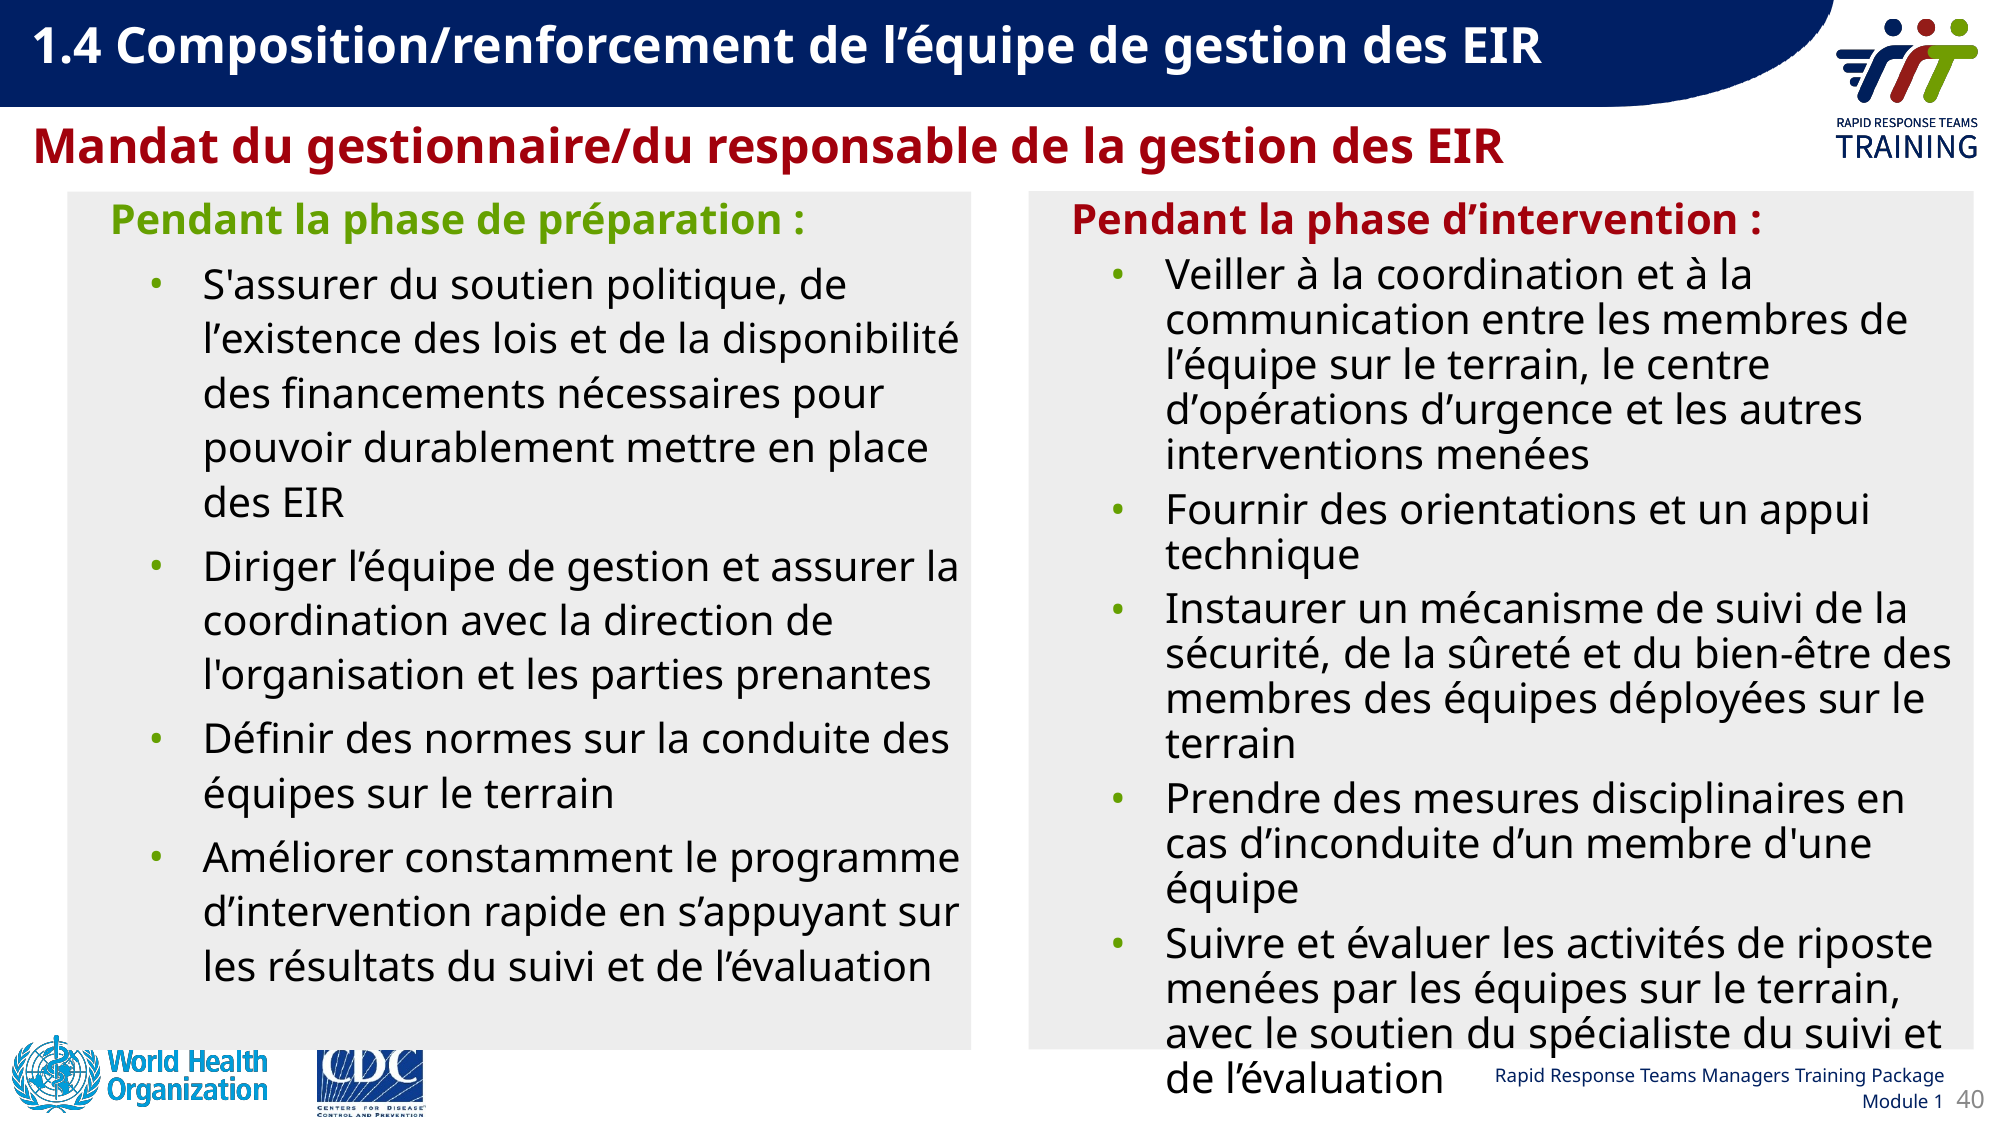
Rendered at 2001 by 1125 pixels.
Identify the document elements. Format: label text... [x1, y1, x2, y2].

picture [12, 1083, 48, 1113]
list Pendant la phase de préparation : S'assurer du soutien politique, de lʼexistence des lois et de la disponibilité des financements nécessaires pour pouvoir durablement mettre en place des EIR Diriger l’équipe de gestion et assurer la coordination avec la direction de l'organisation et les parties prenantes Définir des normes sur la conduite des équipes sur le terrain Améliorer constamment le programme d’intervention rapide en s’appuyant sur les résultats du suivi et de l’évaluation [66, 217, 972, 1051]
picture [163, 1051, 173, 1062]
picture [30, 1083, 37, 1091]
picture [24, 1054, 36, 1087]
picture [50, 1108, 62, 1113]
picture [46, 1056, 54, 1062]
picture [317, 1051, 426, 1117]
picture [113, 1051, 117, 1061]
picture [22, 1062, 26, 1077]
text_box Mandat du gestionnaire/du responsable de la gestion des EIR [24, 114, 1537, 217]
text_box 40 [1557, 1075, 1993, 1121]
text_box Pendant la phase d’intervention : Veiller à la coordination et à la communication entre les membres de lʼéquipe sur le terrain, le centre dʼopérations dʼurgence et les autres interventions menées Fournir des orientations et un appui technique Instaurer un mécanisme de suivi de la sécurité, de la sûreté et du bien-être des membres des équipes déployées sur le terrain Prendre des mesures disciplinaires en cas d’inconduite d’un membre d'une équipe Suivre et évaluer les activités de riposte menées par les équipes sur le terrain, avec le soutien du spécialiste du suivi et de l’évaluation [1028, 191, 1974, 1050]
picture [34, 1054, 43, 1078]
picture [59, 1035, 66, 1047]
picture [0, 0, 1978, 167]
picture [40, 1062, 47, 1070]
picture [133, 1051, 157, 1060]
picture [194, 1051, 200, 1058]
list 1.4 Composition/renforcement de l’équipe de gestion des EIR [8, 9, 1808, 117]
picture [36, 1088, 78, 1105]
picture [12, 1035, 54, 1068]
picture [64, 1051, 267, 1113]
picture [71, 1053, 90, 1091]
picture [258, 1051, 267, 1056]
